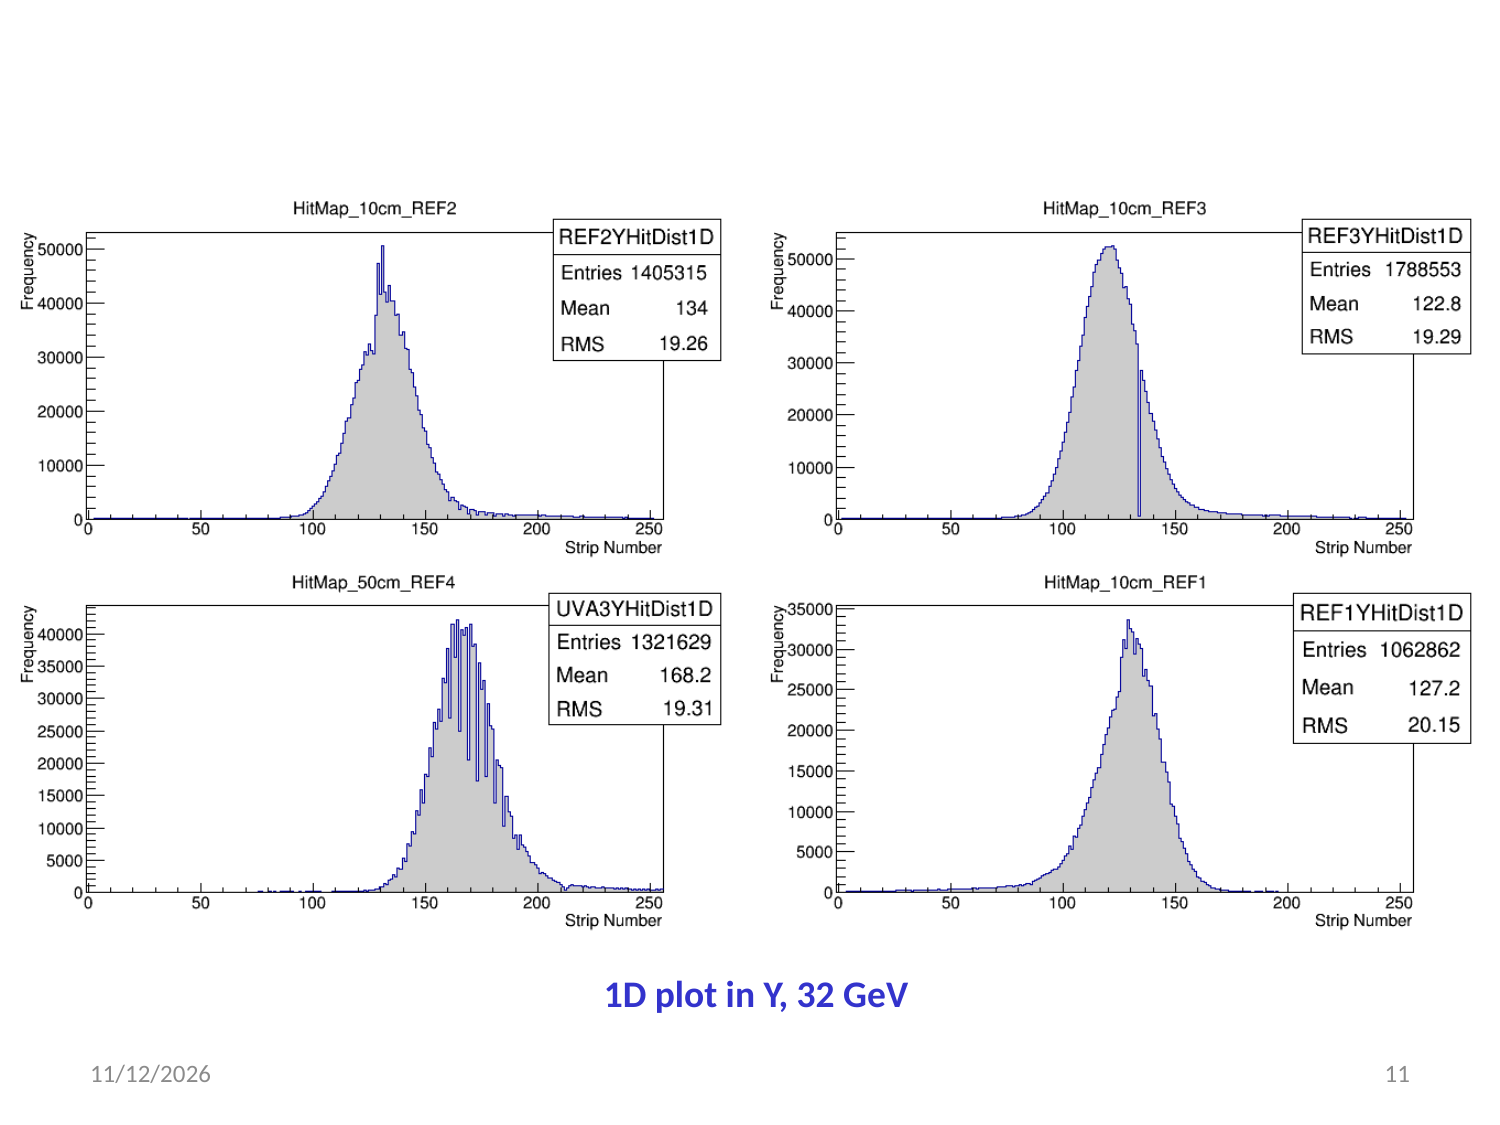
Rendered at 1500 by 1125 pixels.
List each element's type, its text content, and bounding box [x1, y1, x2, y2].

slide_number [75, 1042, 425, 1103]
text_box 1D plot in Y, 32 GeV [337, 962, 1175, 1023]
picture [0, 189, 1500, 936]
slide_number 11 [1074, 1042, 1425, 1103]
